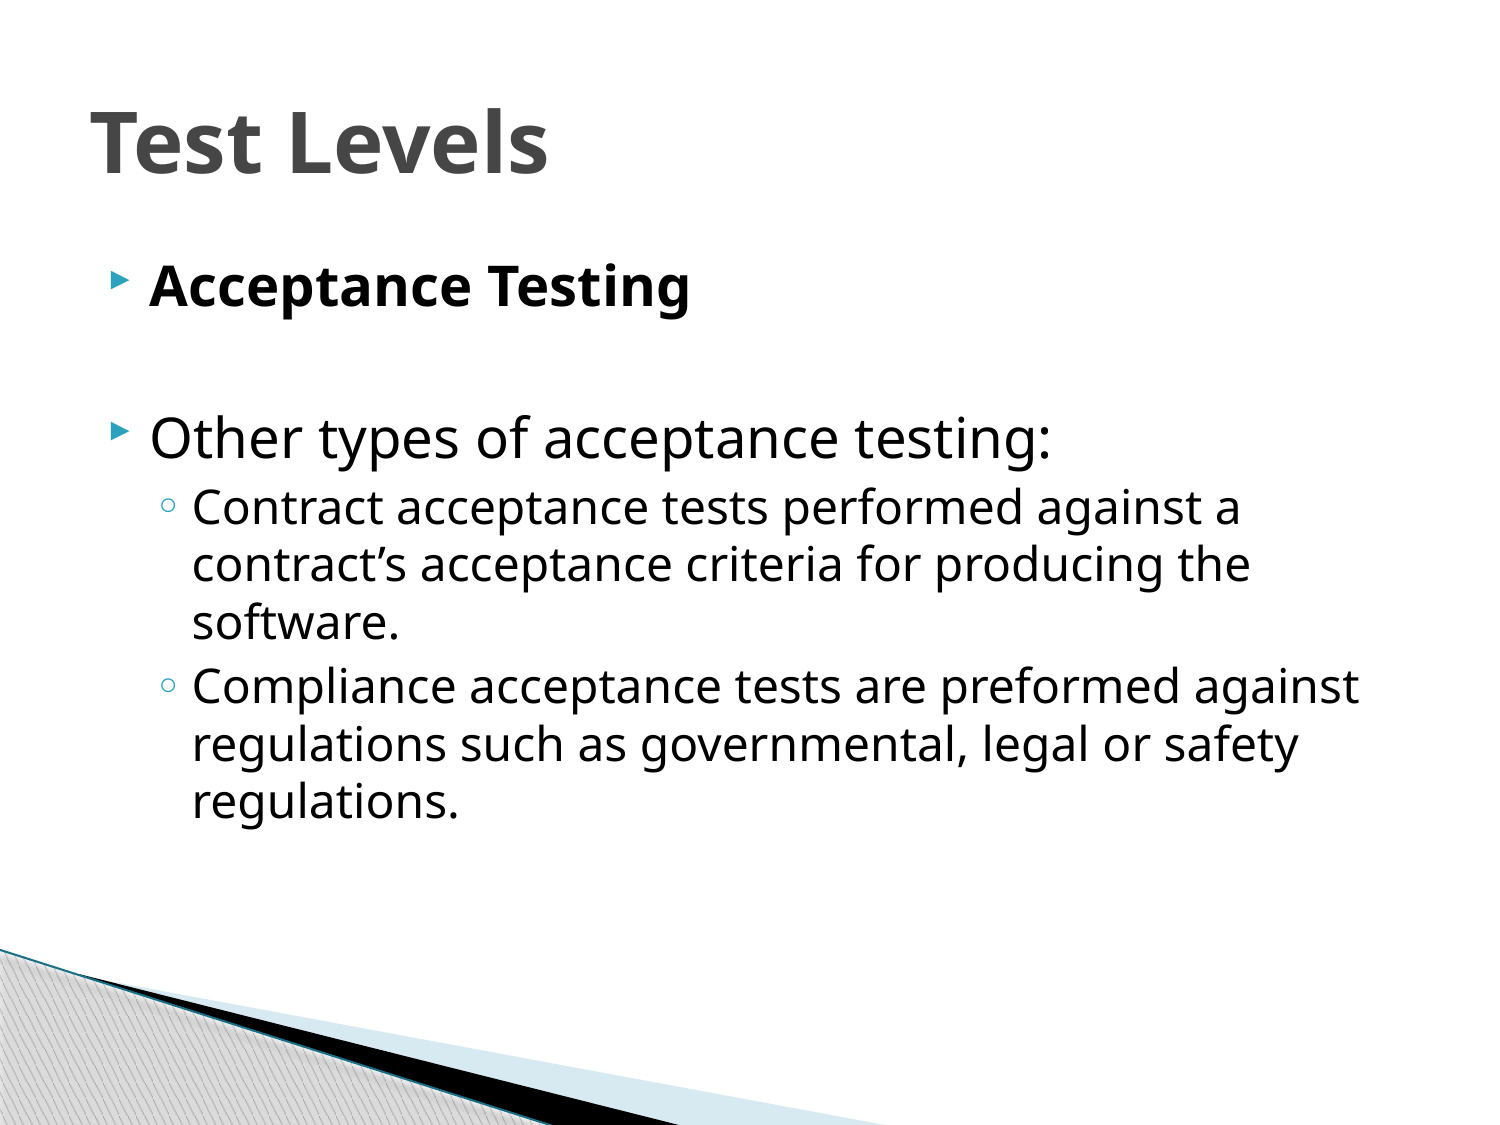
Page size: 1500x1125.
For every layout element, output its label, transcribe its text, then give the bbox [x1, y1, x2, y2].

title Test Levels [75, 45, 1425, 233]
list Acceptance Testing Other types of acceptance testing: Contract acceptance tests performed against a contract’s acceptance criteria for producing the software. Compliance acceptance tests are preformed against regulations such as governmental, legal or safety regulations. [75, 243, 1388, 1012]
